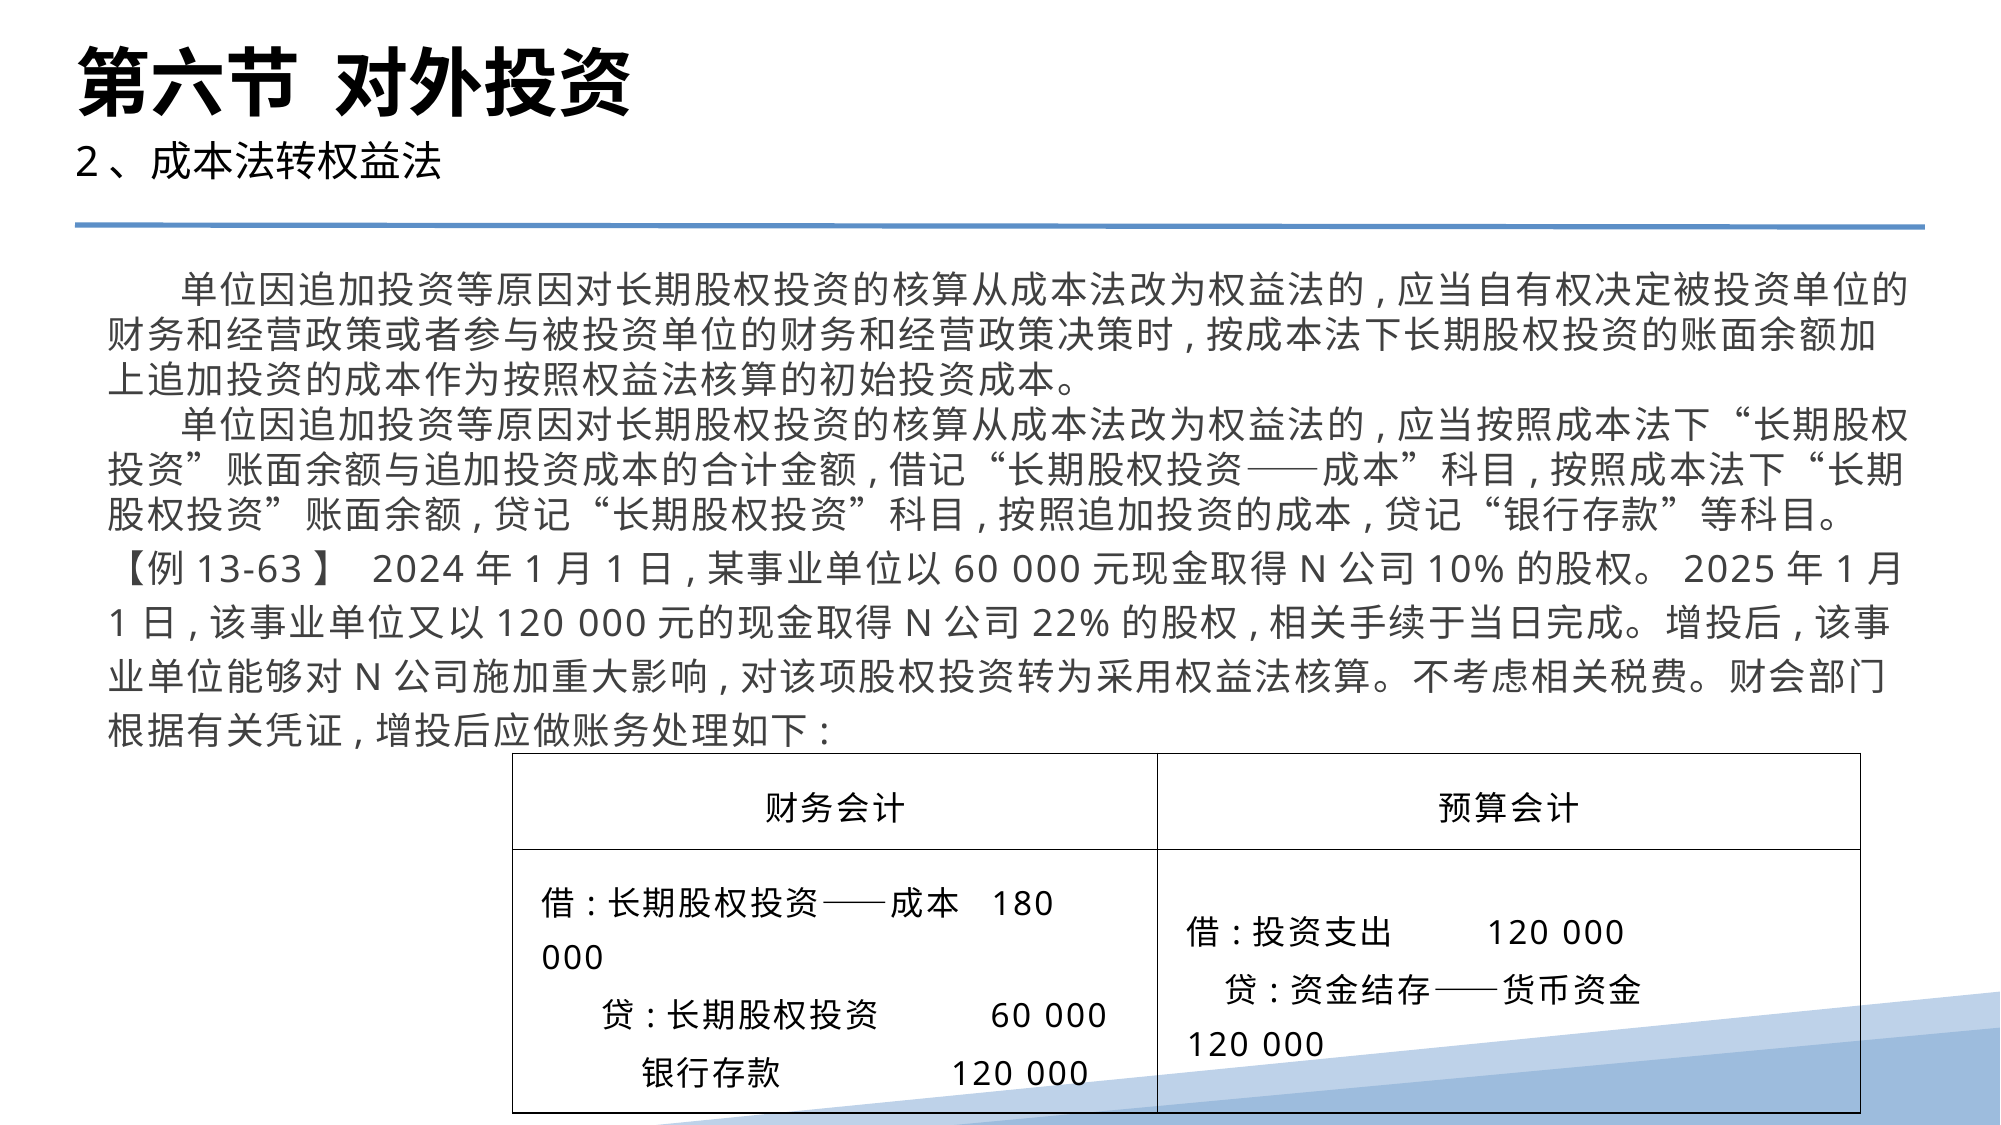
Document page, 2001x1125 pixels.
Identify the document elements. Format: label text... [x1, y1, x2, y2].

text_box 第六节 对外投资 [75, 24, 1925, 124]
text_box 2、成本法转权益法 [75, 124, 1925, 200]
table_cell 借:长期股权投资——成本 180 000 贷:长期股权投资 60 000 银行存款 120 000 [513, 850, 1157, 1112]
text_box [74, 224, 1925, 228]
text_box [656, 991, 2000, 1125]
table_header 预算会计 [1158, 754, 1860, 849]
text_box 单位因追加投资等原因对长期股权投资的核算从成本法改为权益法的,应当自有权决定被投资单位的财务和经营政策或者参与被投资单位的财务和经营政策决策时,按成本法下长期股权投资的账面余额加上追加投资的成本作为按照权益法核算的初始投资成本。 单位因追加投资等原因对长期股权投资的核算从成本法改为权益法的,应当按照成本法下“长期股权投资”账面余额与追加投资成本的合计金额,借记“长期股权投资——成本”科目,按照成本法下“长期股权投资”账面余额,贷记“长期股权投资”科目,按照追加投资的成本,贷记“银行存款”等科目。 【例13-63】 2024年1月1日,某事业单位以60 000元现金取得N公司10%的股权。2025年1月1日,该事业单位又以120 000元的现金取得N公司22%的股权,相关手续于当日完成。增投后,该事业单位能够对N公司施加重大影响,对该项股权投资转为采用权益法核算。不考虑相关税费。财会部门根据有关凭证,增投后应做账务处理如下: [97, 228, 1925, 792]
table_cell 借:投资支出 120 000 贷:资金结存——货币资金 120 000 [1158, 850, 1860, 991]
table_header 财务会计 [513, 754, 1157, 849]
